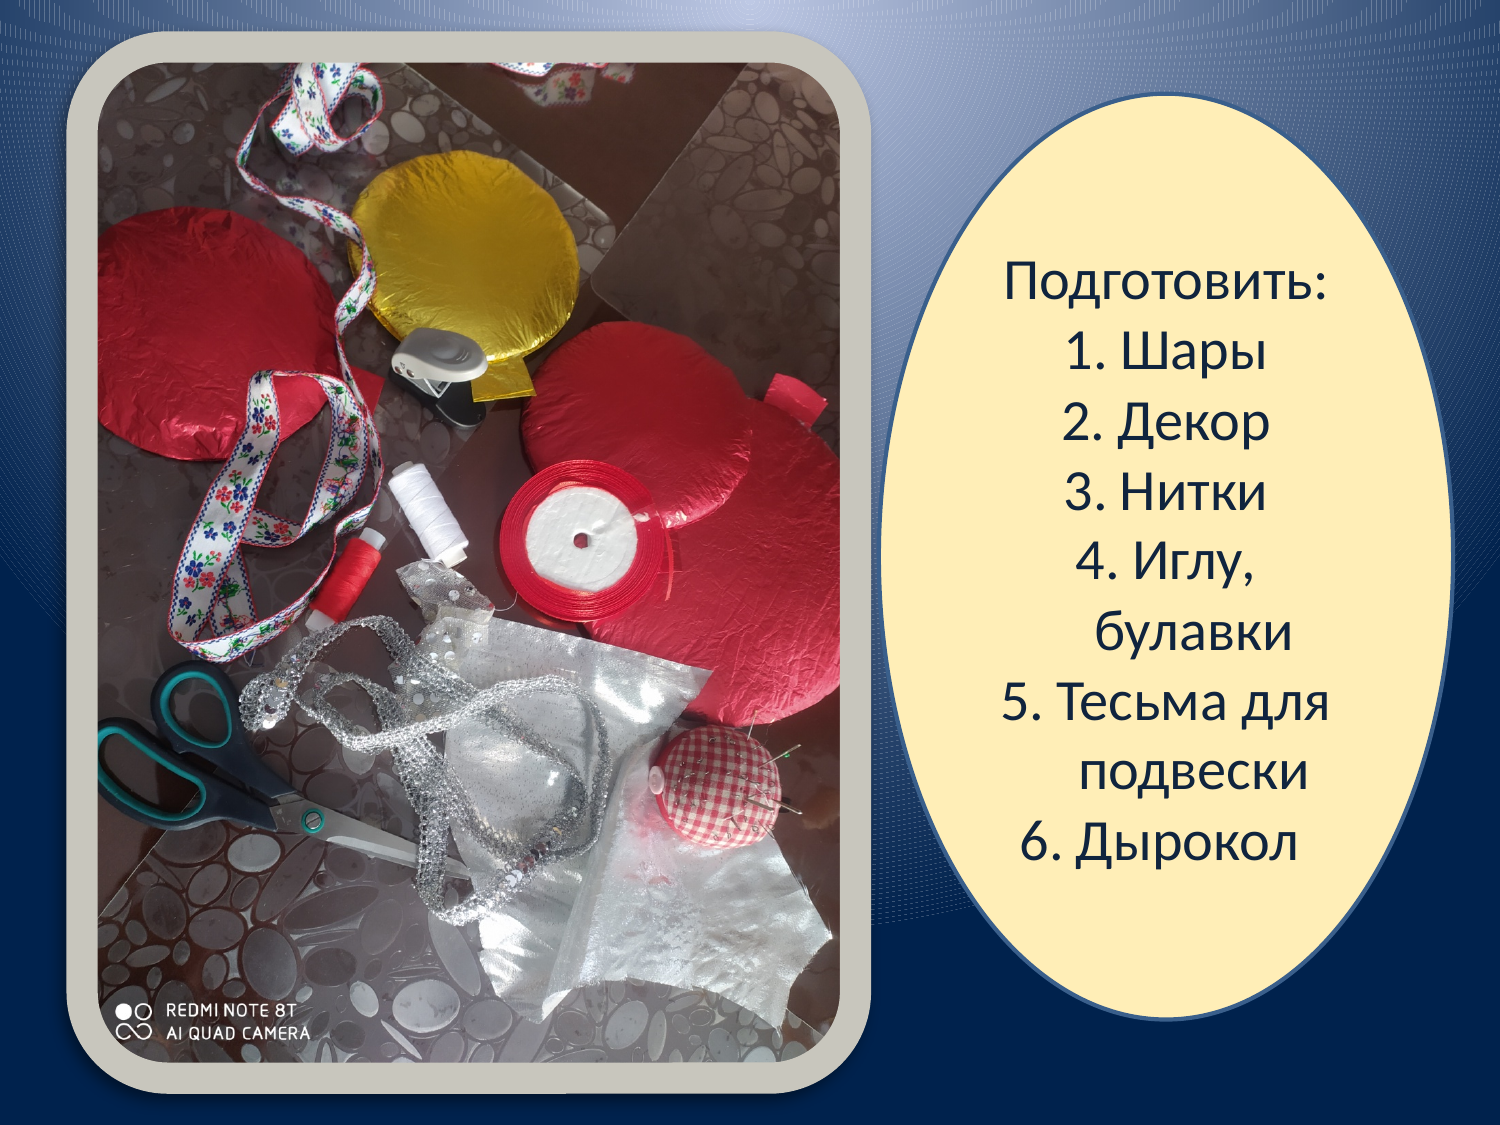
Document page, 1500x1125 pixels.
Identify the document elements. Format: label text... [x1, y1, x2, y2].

picture [98, 63, 839, 175]
picture [98, 950, 839, 1062]
text_box Подготовить: Шары Декор Нитки Иглу, булавки Тесьма для подвески Дырокол [988, 91, 1456, 1022]
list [0, 175, 985, 950]
